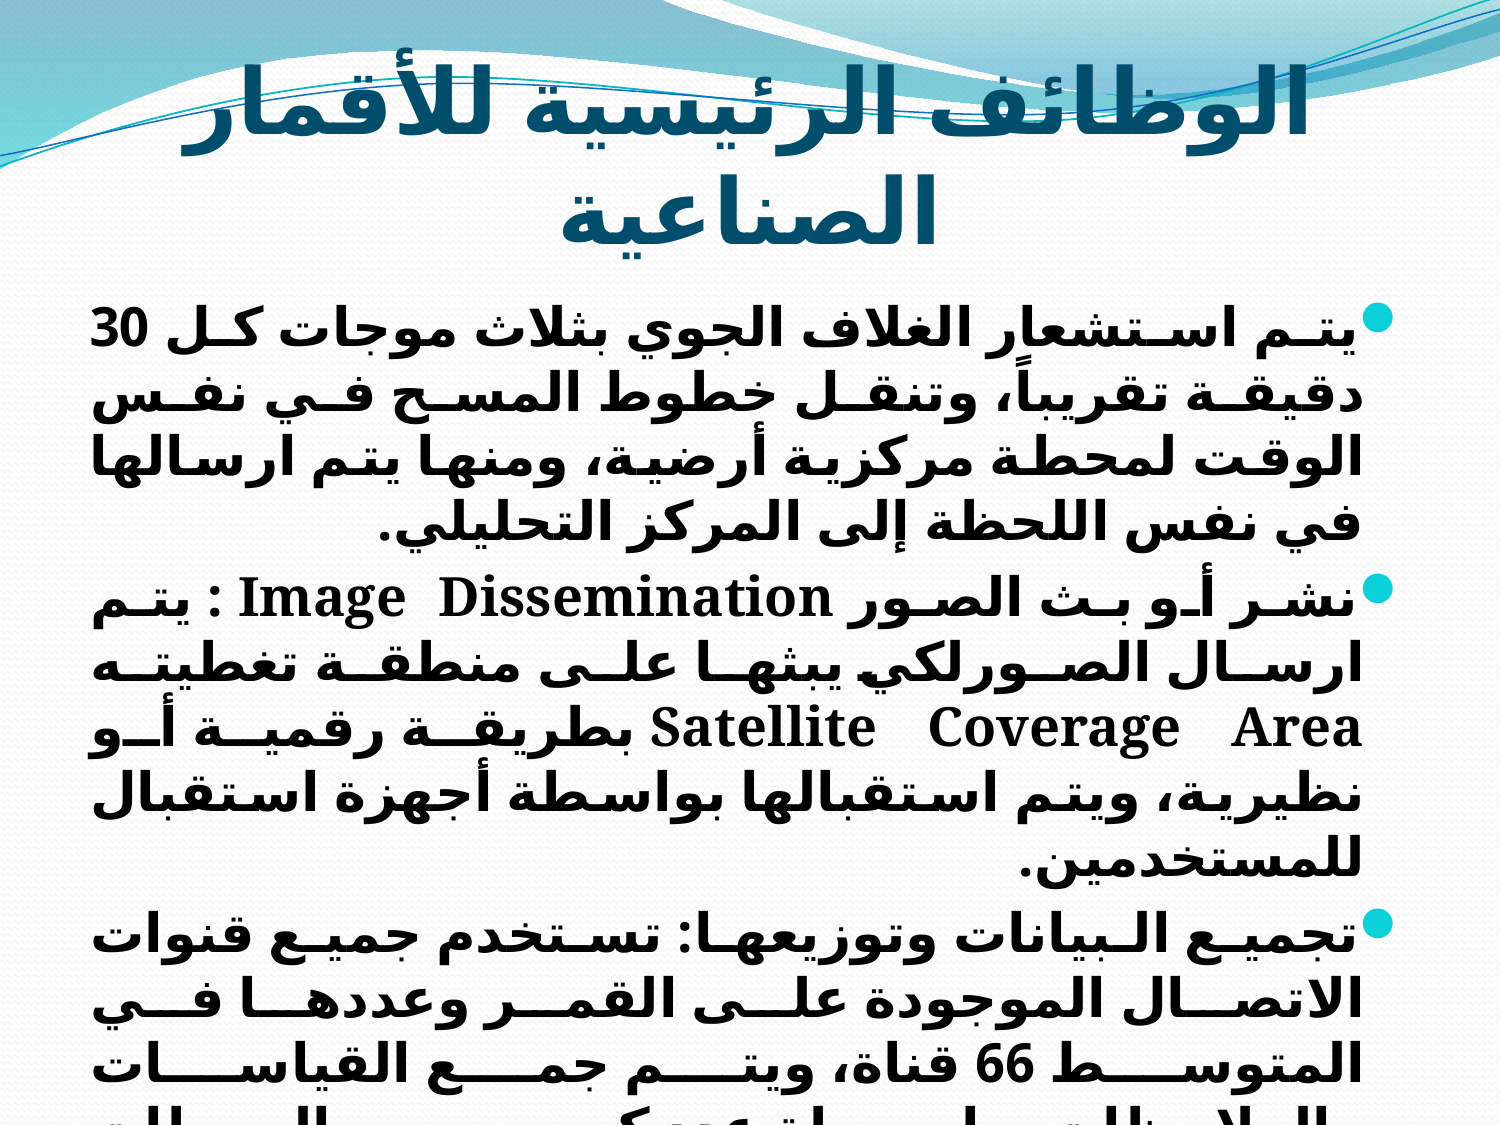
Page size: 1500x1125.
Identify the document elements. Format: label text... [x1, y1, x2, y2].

title الوظائف الرئيسية للأقمار الصناعية [75, 115, 1425, 263]
list يتم استشعار الغلاف الجوي بثلاث موجات كل 30 دقيقة تقريباً، وتنقل خطوط المسح في نفس الوقت لمحطة مركزية أرضية، ومنها يتم ارسالها في نفس اللحظة إلى المركز التحليلي. نشر أو بث الصور Image Dissemination : يتم ارسال الصورلكي يبثها على منطقة تغطيته Satellite Coverage Area بطريقة رقمية أو نظيرية، ويتم استقبالها بواسطة أجهزة استقبال للمستخدمين. تجميع البيانات وتوزيعها: تستخدم جميع قنوات الاتصال الموجودة على القمر وعددها في المتوسط 66 قناة، ويتم جمع القياسات والملاحظات بواسطة عدد كبير من المحطات الأوتوماتيكية والنصف أوتوماتيكية، وترسل للمركز الرئيسي ليتم إرسالها إلى المستخدمين. [75, 284, 1425, 1038]
